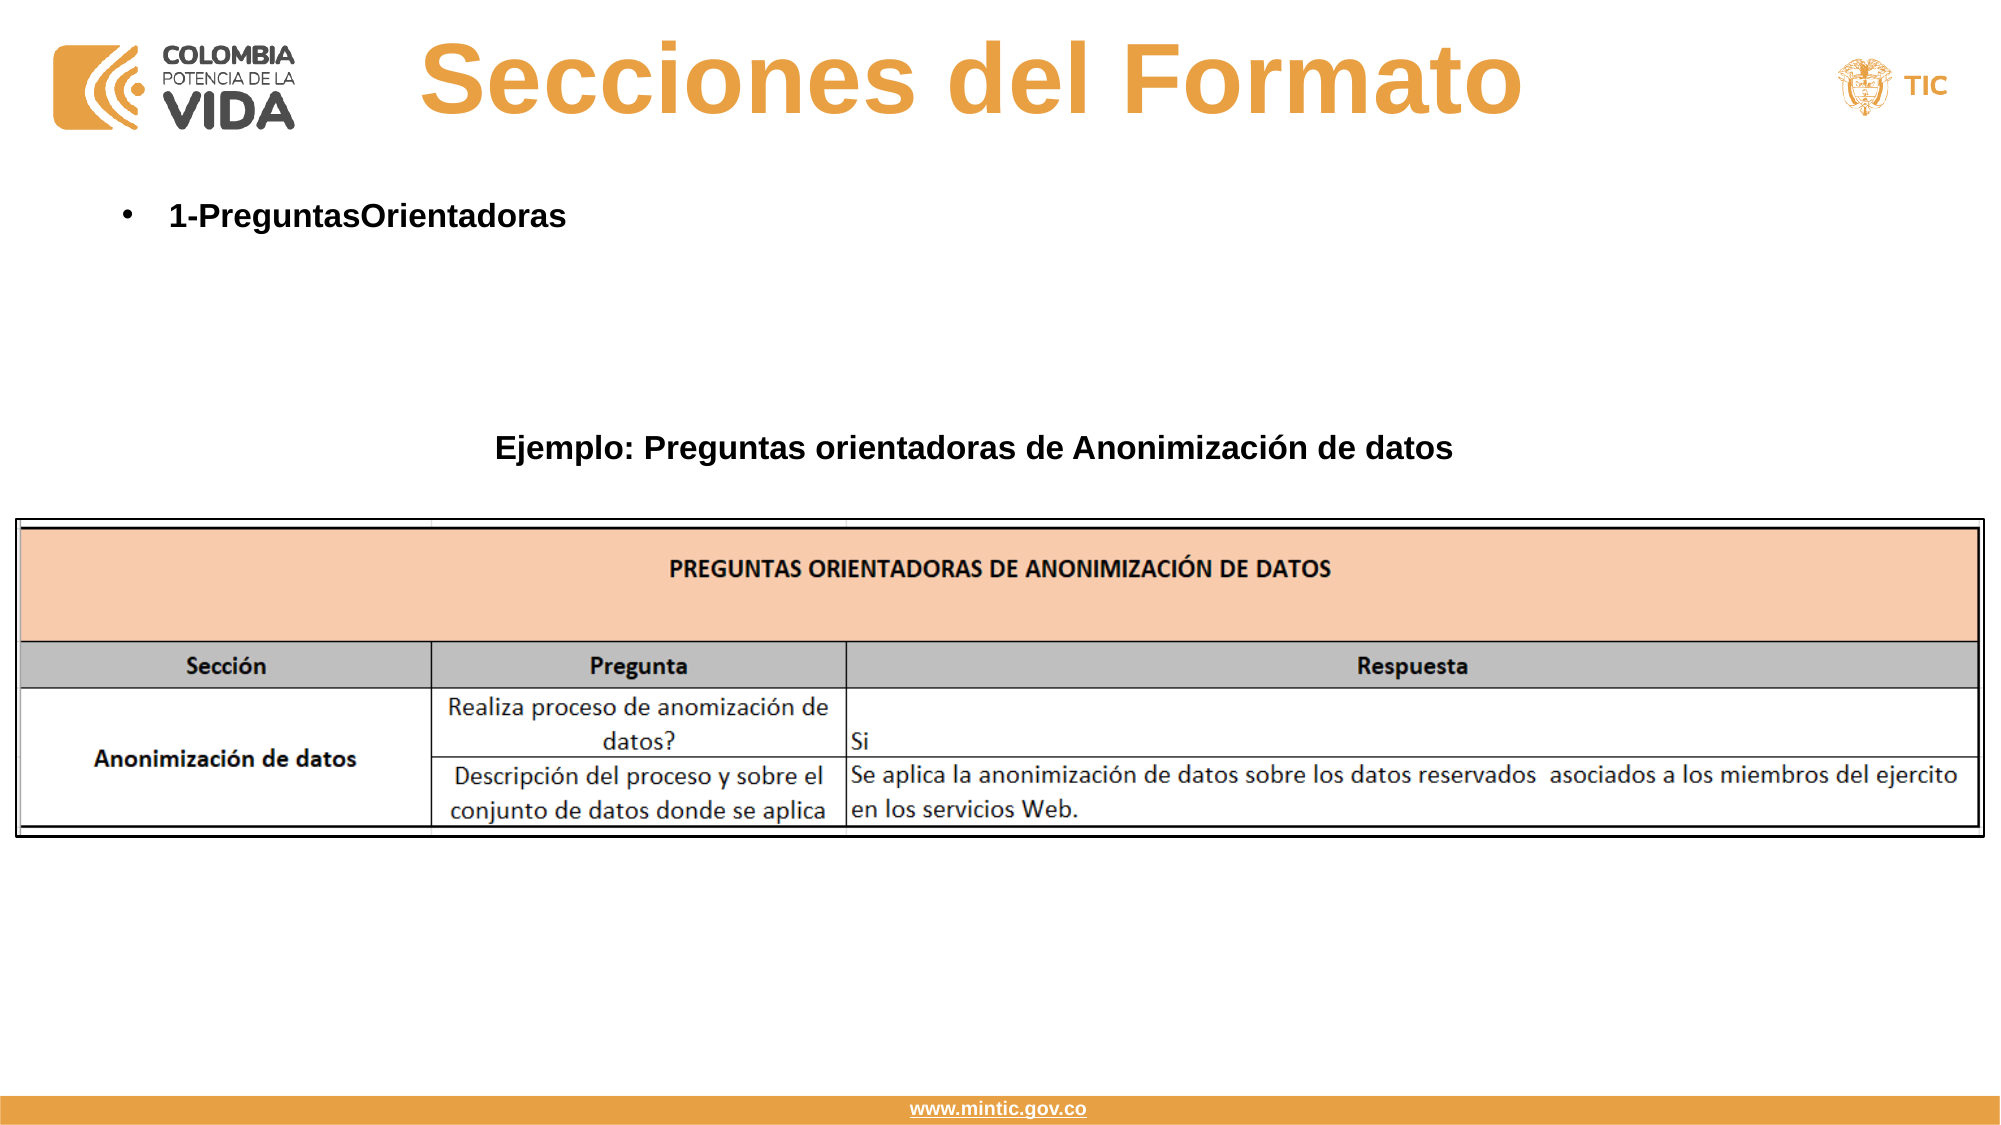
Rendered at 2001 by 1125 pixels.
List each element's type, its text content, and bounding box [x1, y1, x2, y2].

text_box Ejemplo: Preguntas orientadoras de Anonimización de datos [405, 418, 1574, 474]
text_box Secciones del Formato [405, 6, 1967, 141]
picture [0, 0, 2001, 1125]
text_box www.mintic.gov.co [908, 1094, 1092, 1120]
text_box 1-PreguntasOrientadoras [107, 186, 1114, 242]
